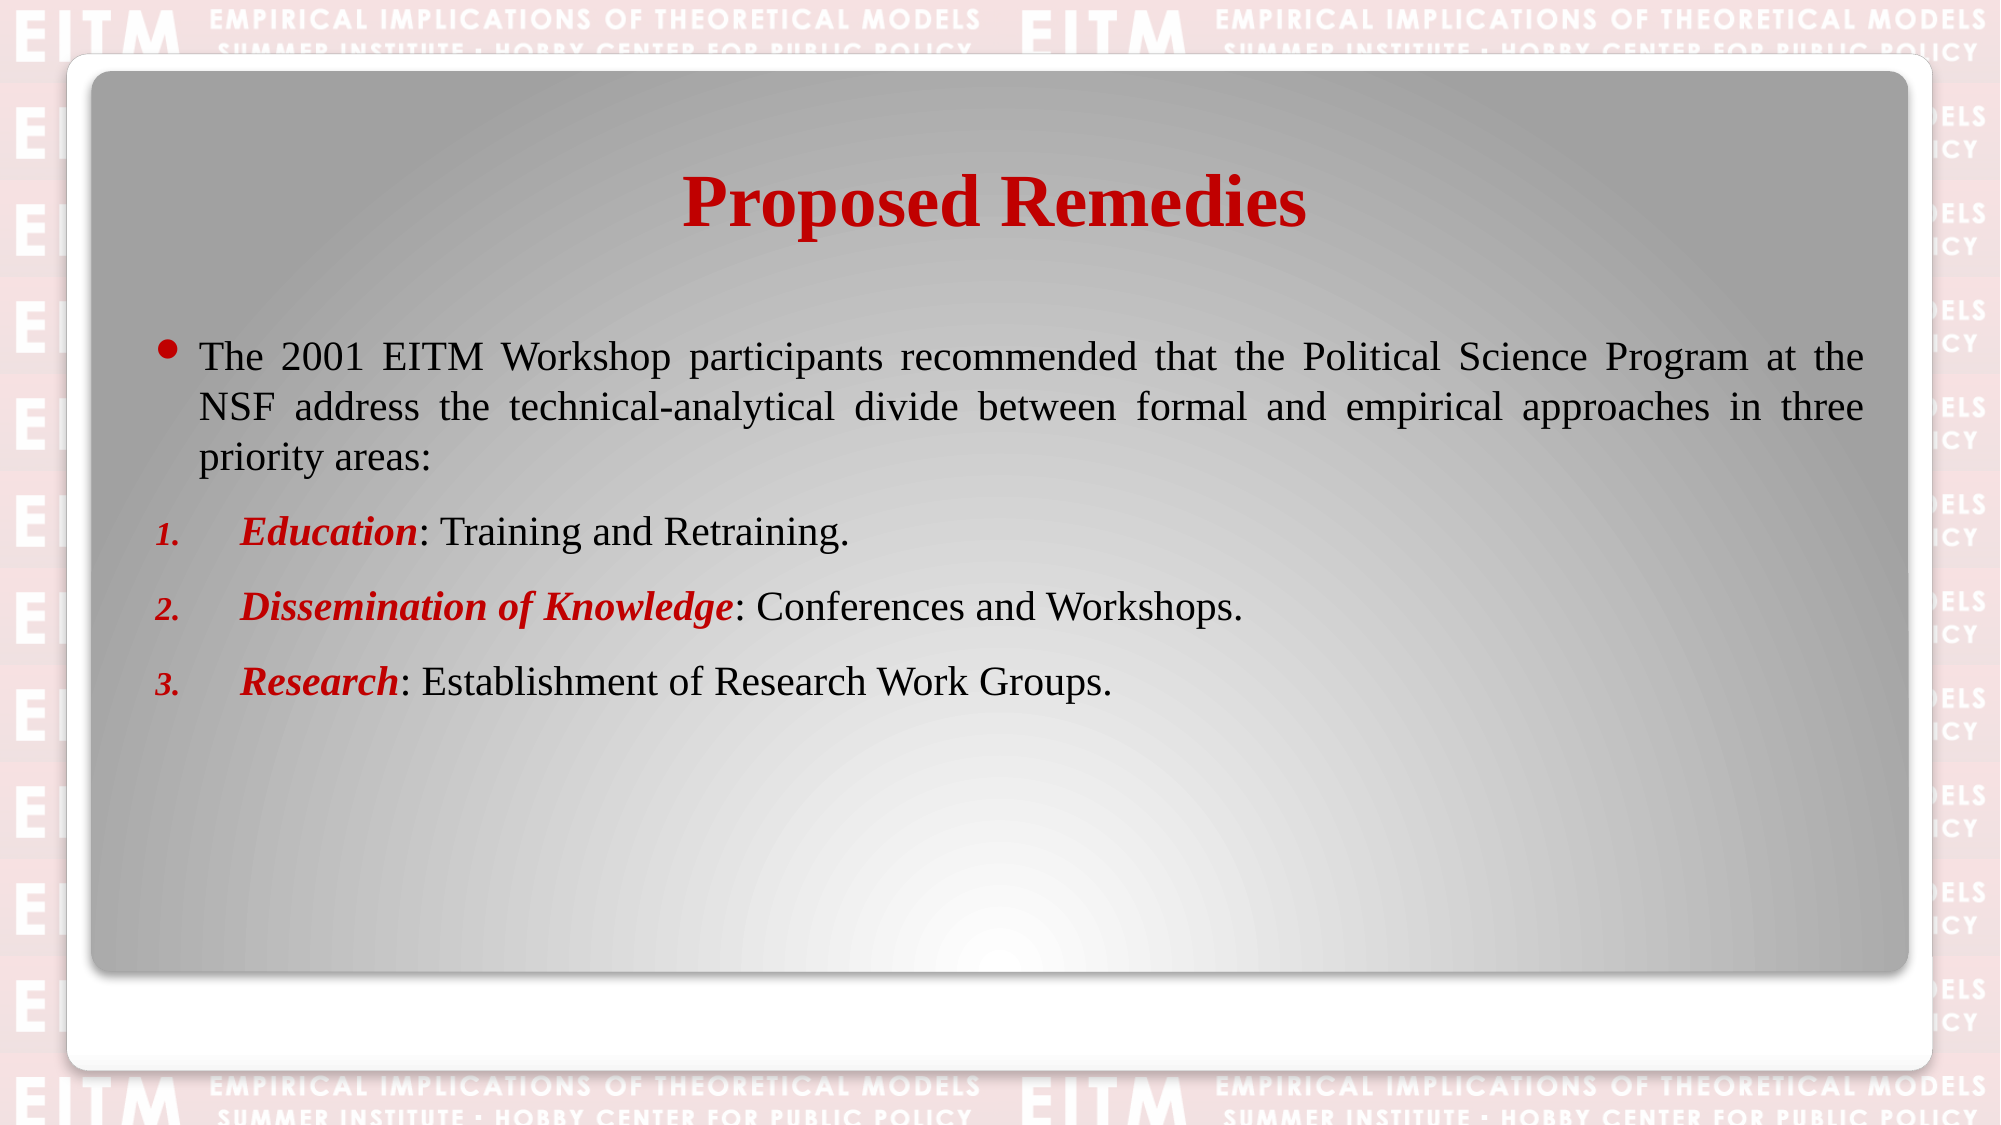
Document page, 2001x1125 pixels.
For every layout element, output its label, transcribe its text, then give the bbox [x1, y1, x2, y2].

title Proposed Remedies [100, 76, 1891, 250]
list The 2001 EITM Workshop participants recommended that the Political Science Program at the NSF address the technical-analytical divide between formal and empirical approaches in three priority areas: Education: Training and Retraining. Dissemination of Knowledge: Conferences and Workshops. Research: Establishment of Research Work Groups. [125, 313, 1882, 854]
